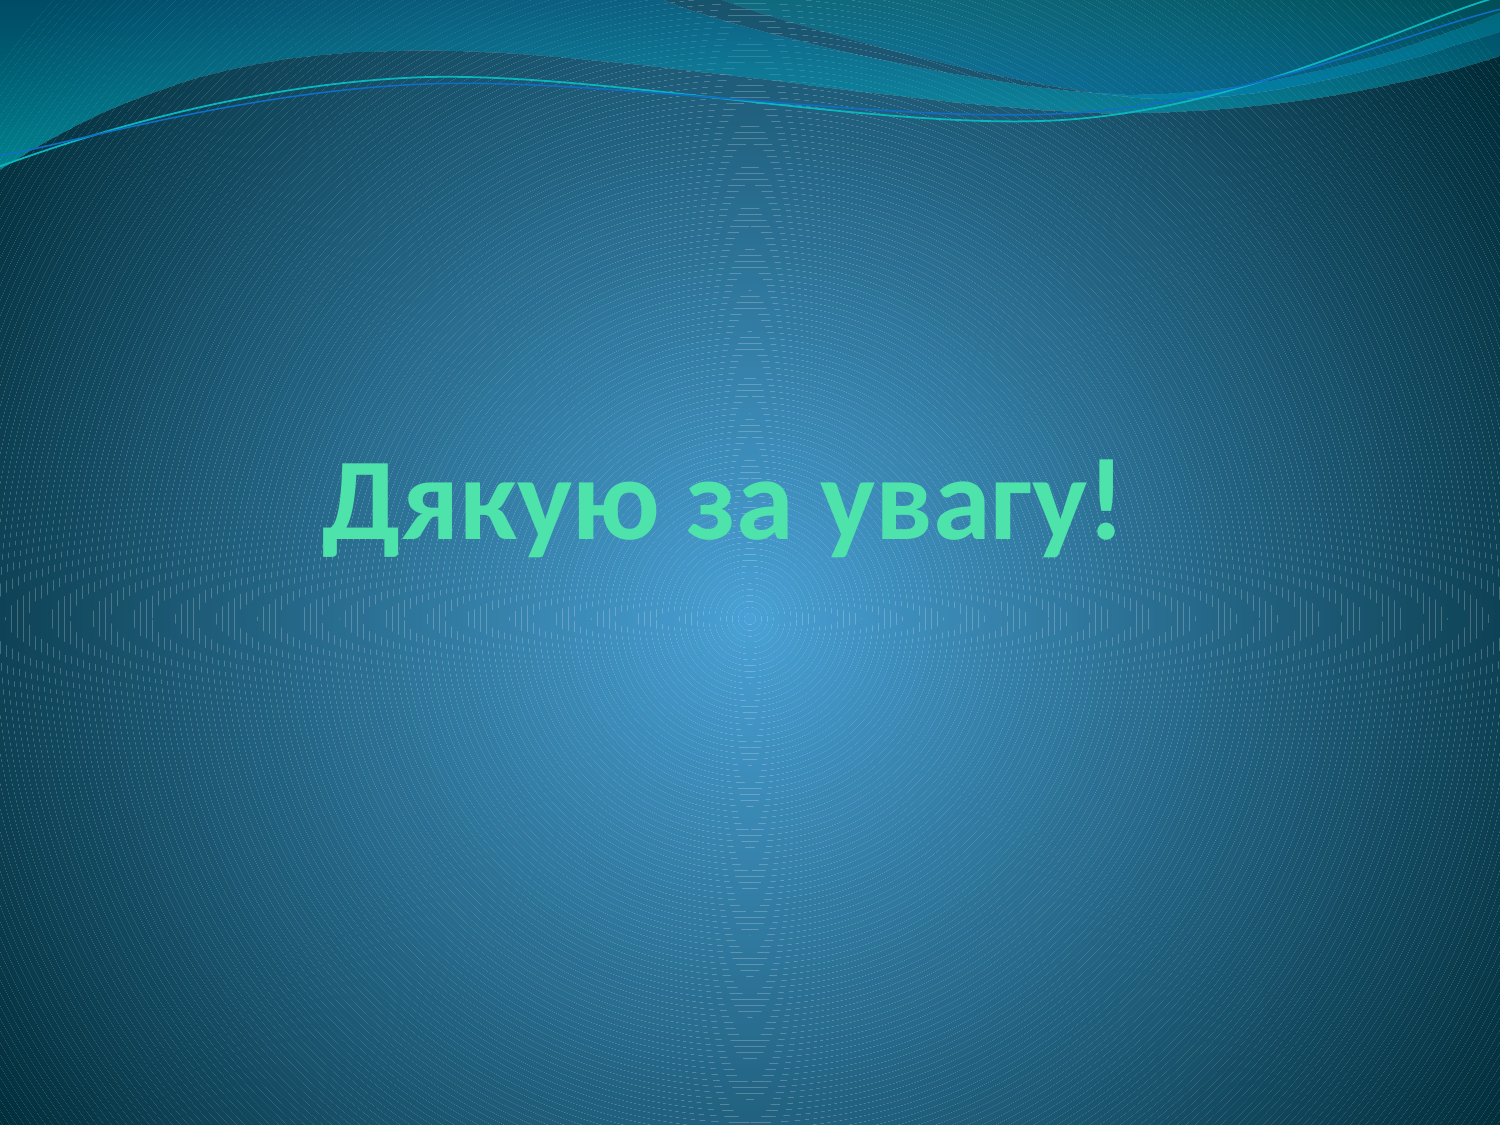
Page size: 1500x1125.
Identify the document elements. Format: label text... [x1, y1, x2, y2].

title Дякую за увагу! [86, 216, 1362, 563]
